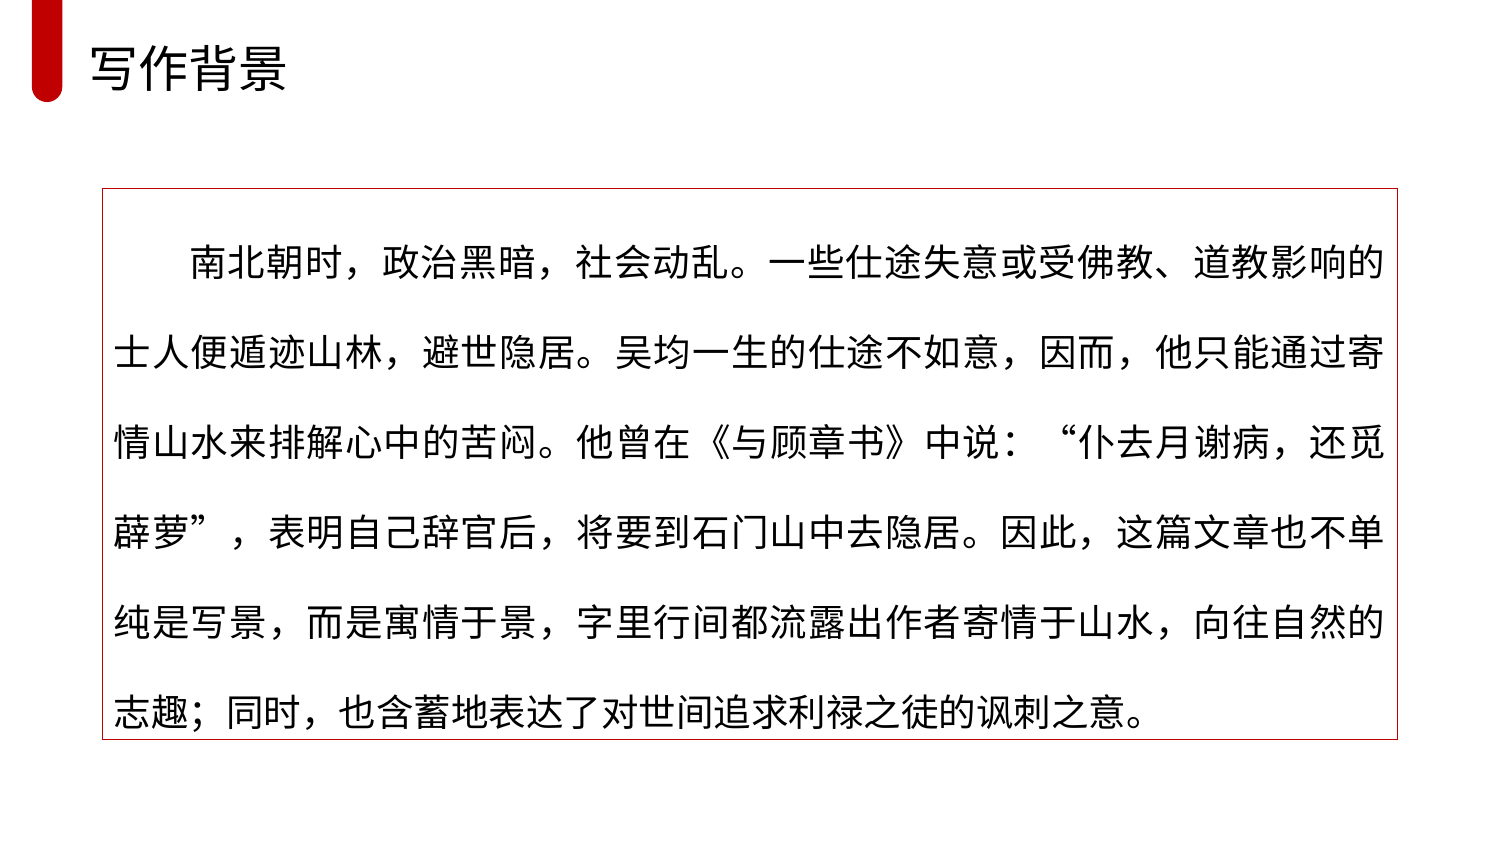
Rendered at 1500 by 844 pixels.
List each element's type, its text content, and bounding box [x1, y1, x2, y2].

text_box [31, 0, 63, 103]
text_box 写作背景 [77, 31, 376, 104]
text_box 南北朝时，政治黑暗，社会动乱。一些仕途失意或受佛教、道教影响的士人便遁迹山林，避世隐居。吴均一生的仕途不如意，因而，他只能通过寄情山水来排解心中的苦闷。他曾在《与顾章书》中说：“仆去月谢病，还觅薜萝”，表明自己辞官后，将要到石门山中去隐居。因此，这篇文章也不单纯是写景，而是寓情于景，字里行间都流露出作者寄情于山水，向往自然的志趣；同时，也含蓄地表达了对世间追求利禄之徒的讽刺之意。 [102, 188, 1398, 740]
